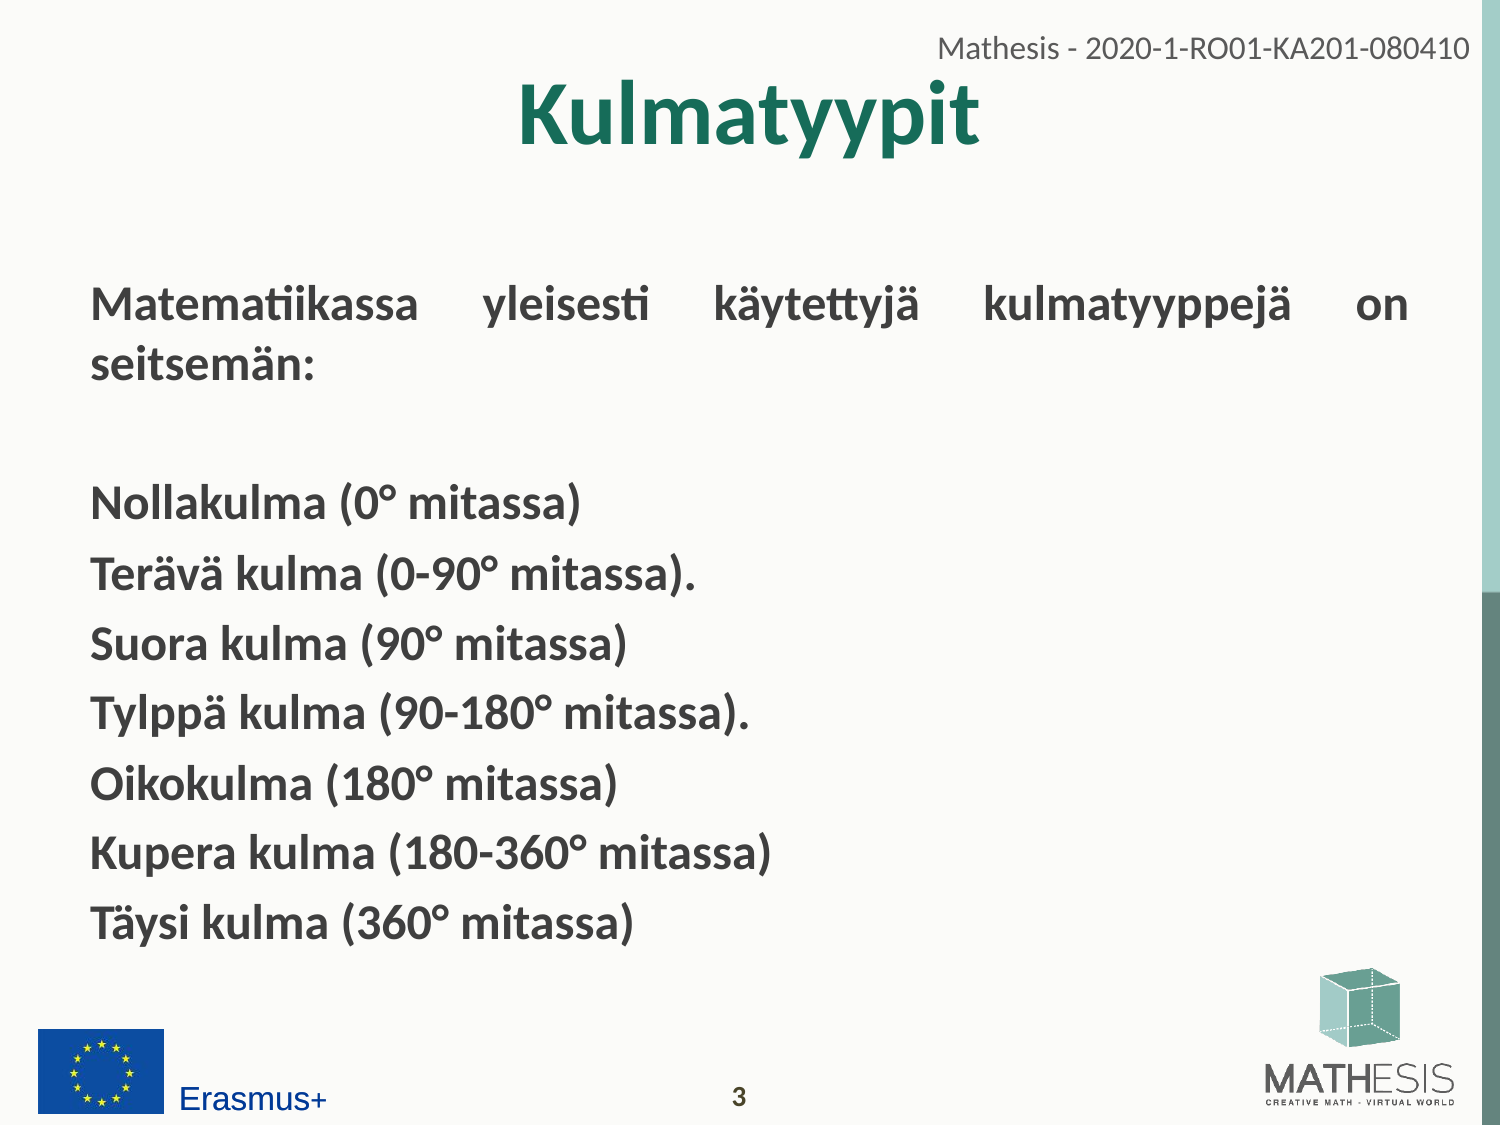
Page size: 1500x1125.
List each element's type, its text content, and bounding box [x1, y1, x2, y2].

title Kulmatyypit [75, 45, 1425, 233]
list Matematiikassa yleisesti käytettyjä kulmatyyppejä on seitsemän: Nollakulma (0° mitassa) Terävä kulma (0-90° mitassa). Suora kulma (90° mitassa) Tylppä kulma (90-180° mitassa). Oikokulma (180° mitassa) Kupera kulma (180-360° mitassa) Täysi kulma (360° mitassa) [75, 262, 1425, 1005]
picture [38, 1029, 164, 1114]
